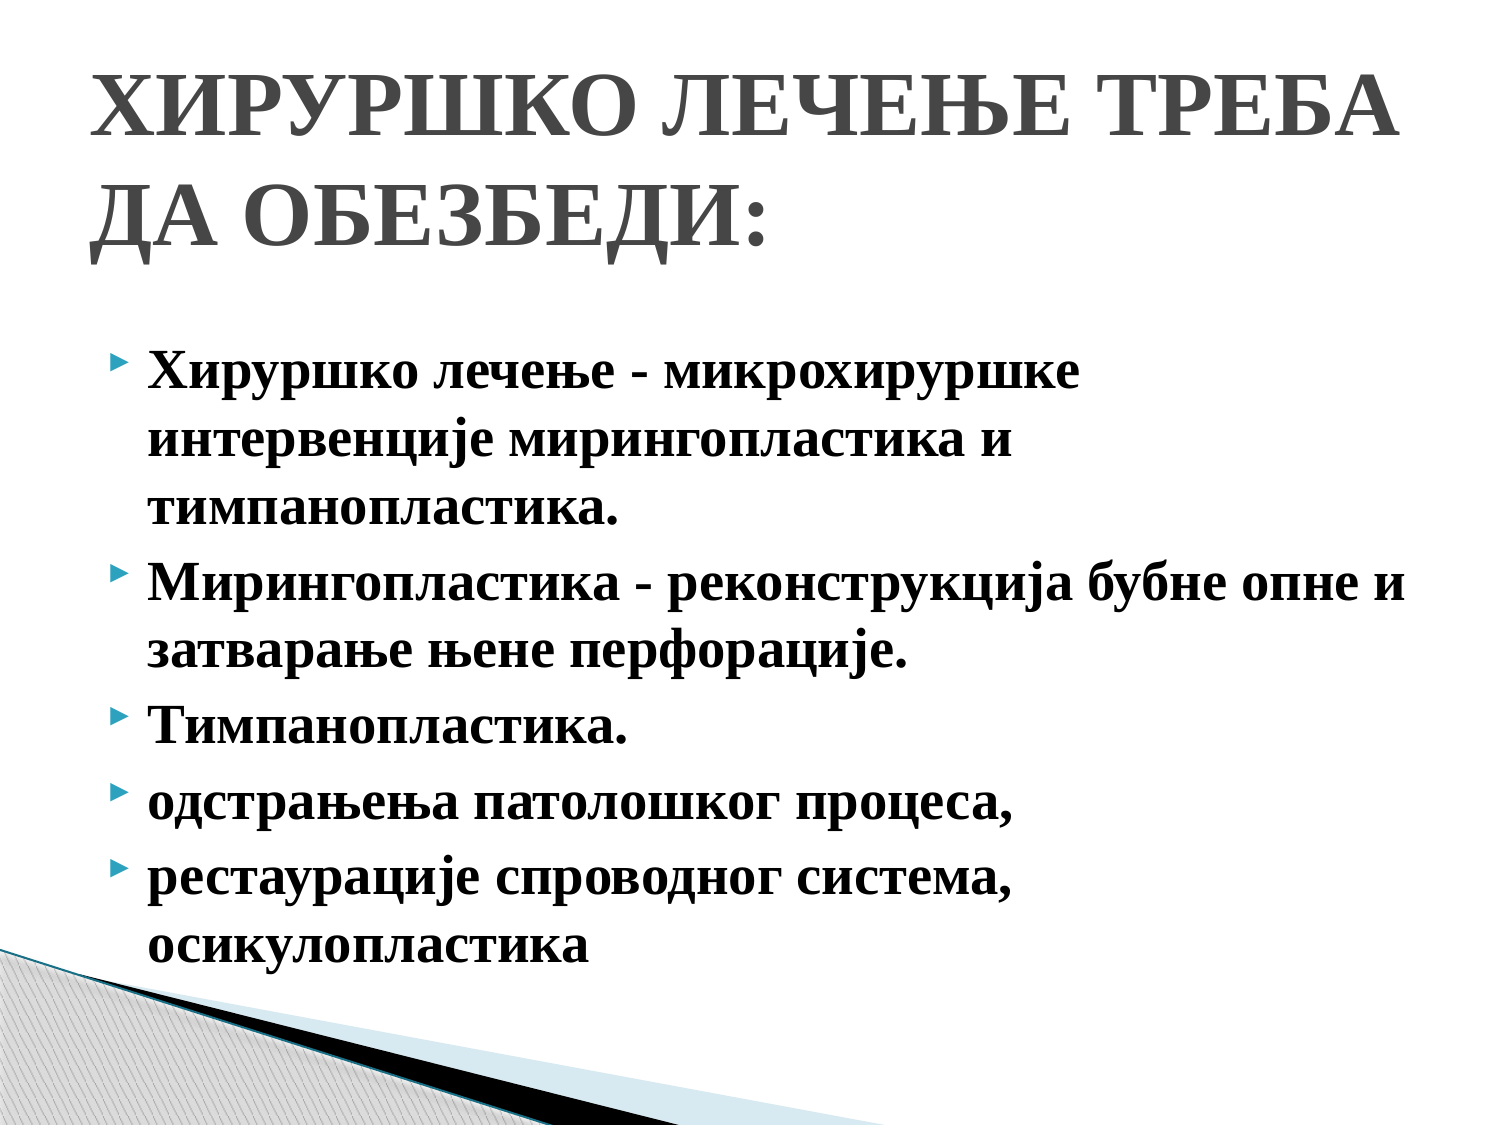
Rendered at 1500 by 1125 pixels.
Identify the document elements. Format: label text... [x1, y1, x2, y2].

title ХИРУРШКО ЛЕЧЕЊЕ ТРЕБА ДА ОБЕЗБЕДИ: [75, 45, 1425, 263]
list Хируршко лечење - микрохируршке интервенције мирингопластика и тимпанопластика. Мирингопластика - реконструкција бубне опне и затварање њене перфорације. Тимпанопластика. одстрањења патолошког процеса, рестаурације спроводног система, осикулопластика [75, 324, 1425, 986]
